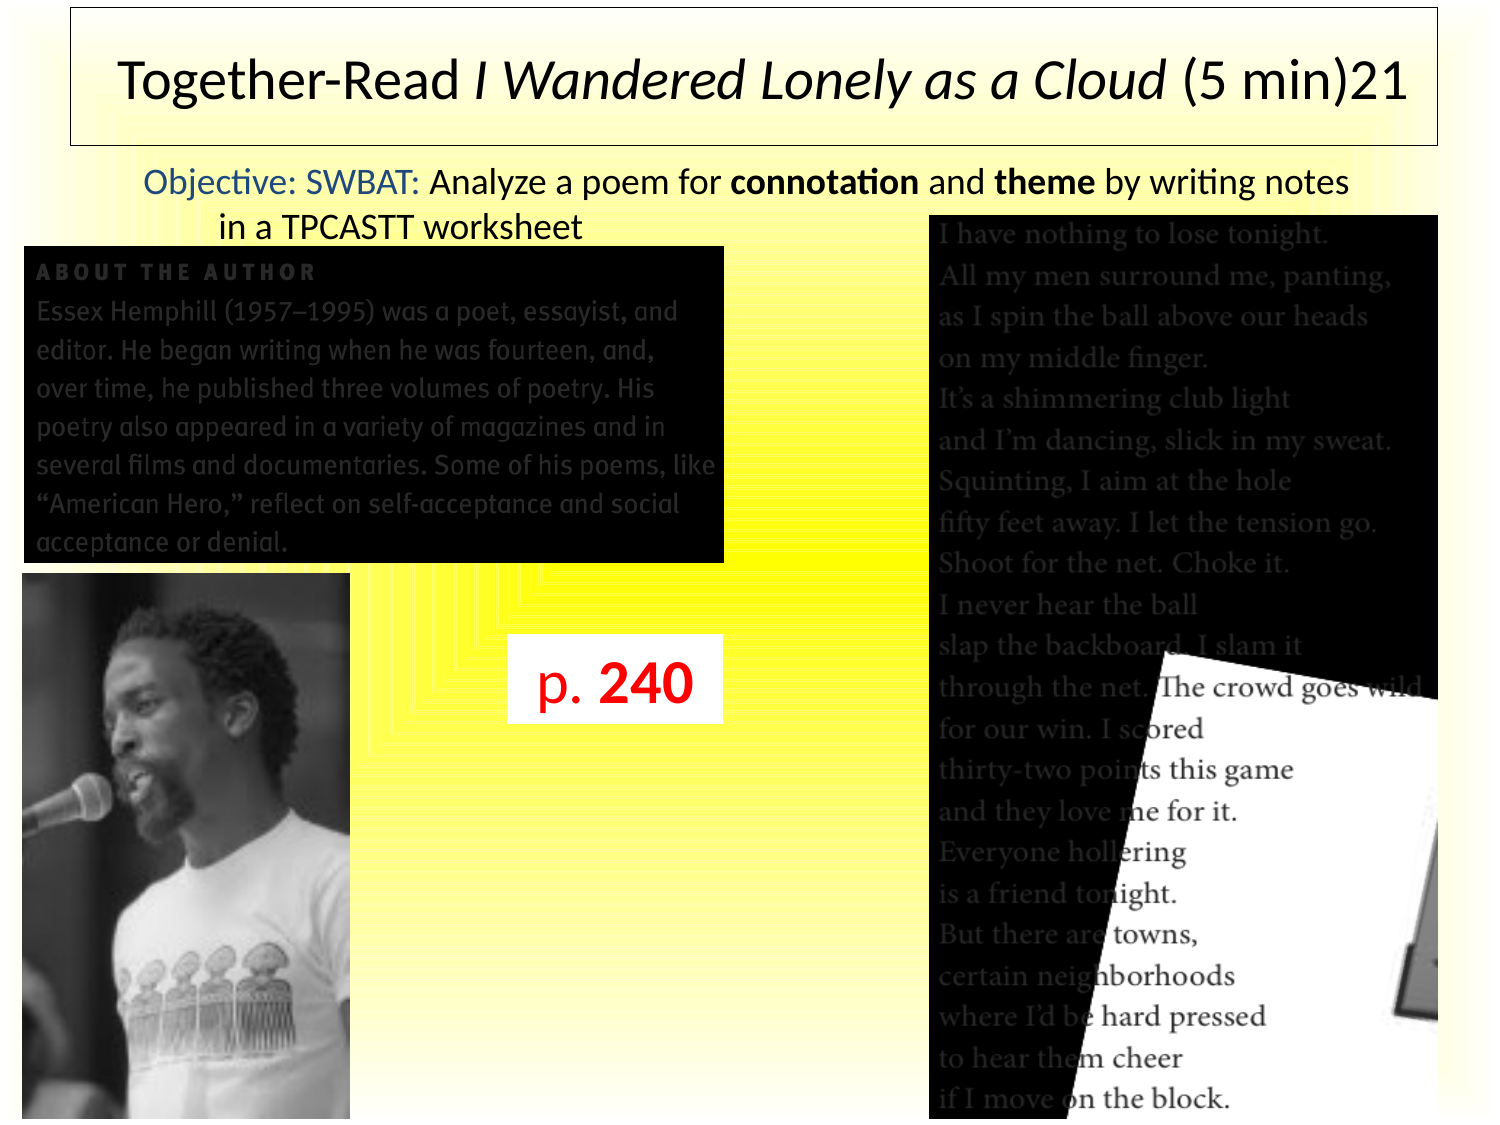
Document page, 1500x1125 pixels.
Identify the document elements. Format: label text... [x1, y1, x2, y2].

picture [21, 573, 351, 1120]
picture [24, 246, 724, 563]
picture [928, 215, 1438, 1120]
text_box p. 240 [507, 634, 723, 724]
text_box Objective: SWBAT: Analyze a poem for connotation and theme by writing notes in a TPCASTT worksheet [24, 149, 1367, 255]
title Together-Read I Wandered Lonely as a Cloud (5 min)21 [70, 7, 1438, 146]
